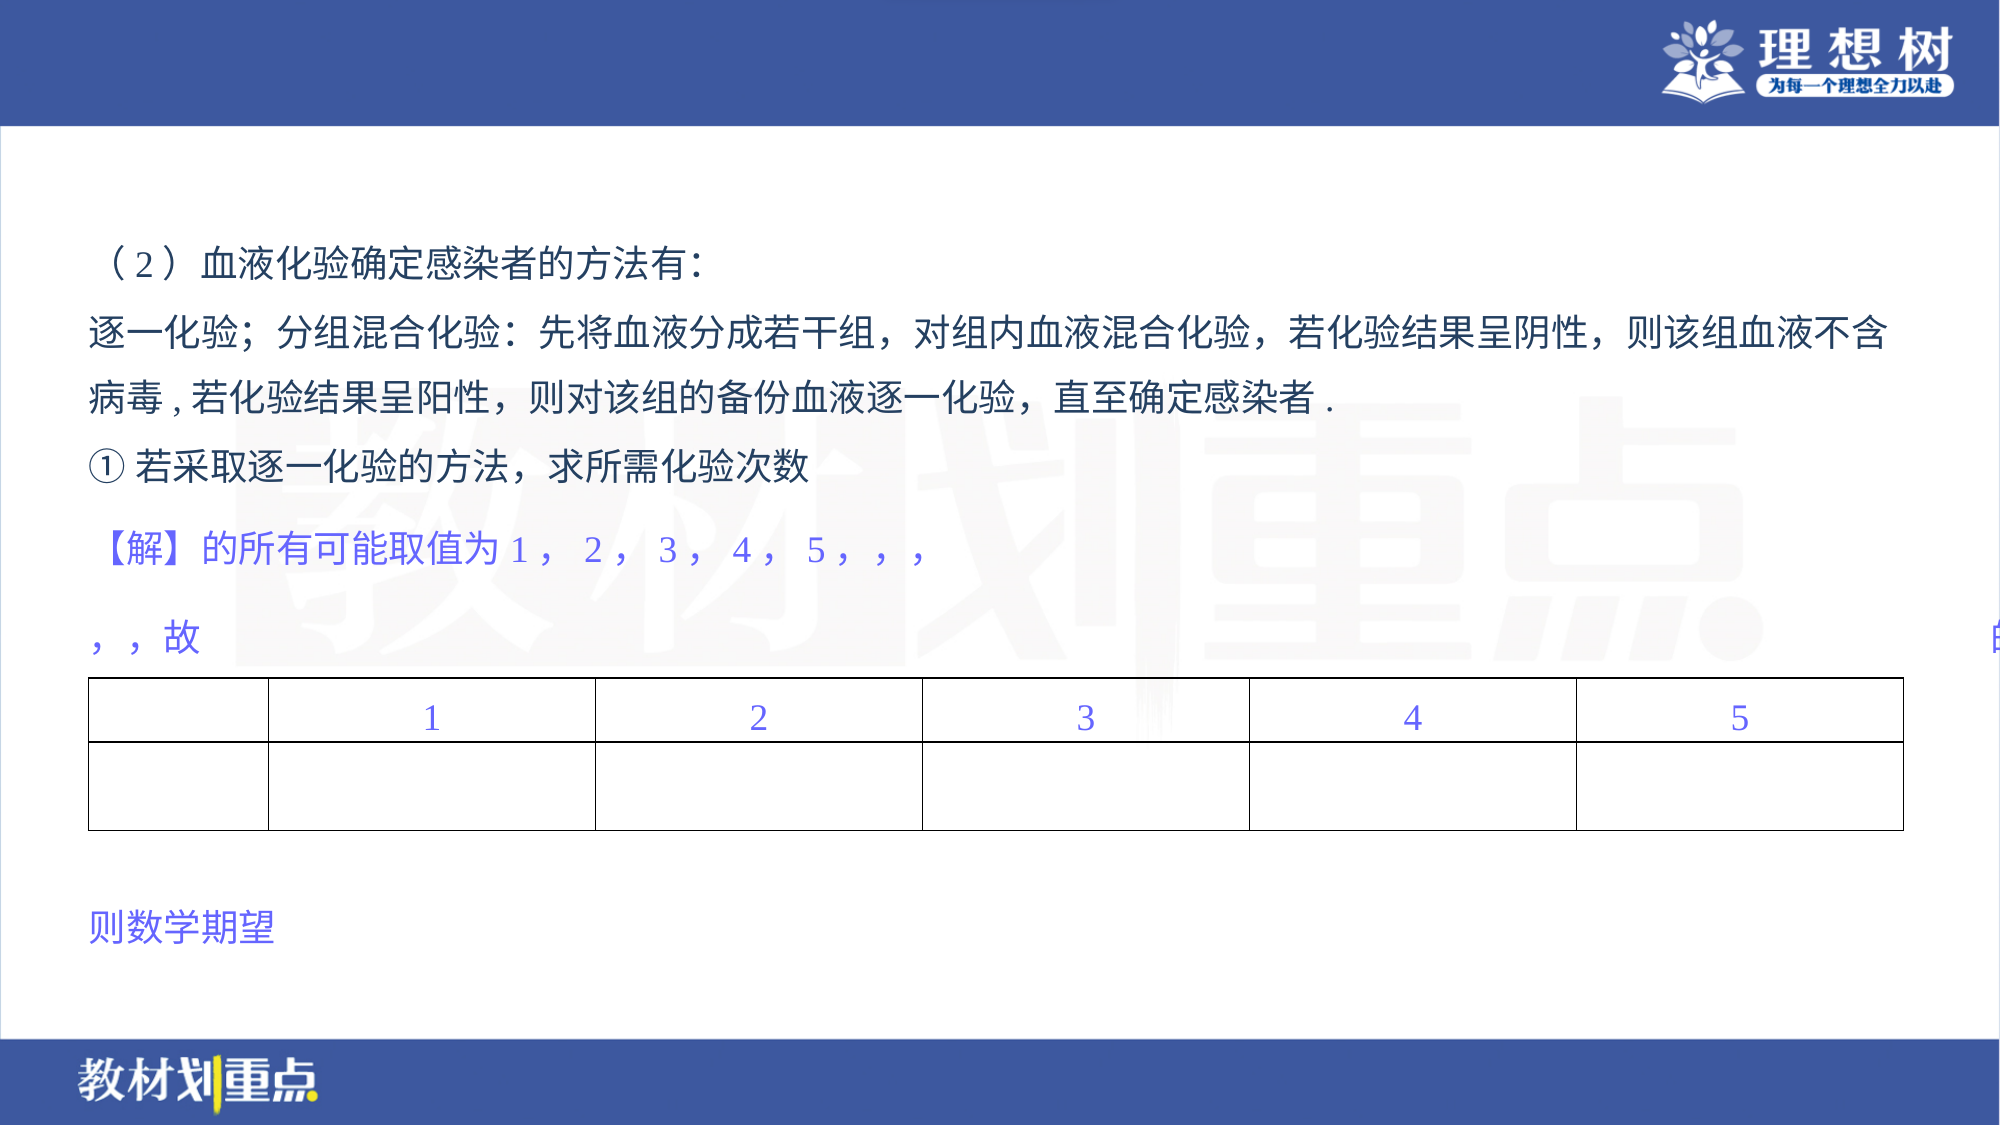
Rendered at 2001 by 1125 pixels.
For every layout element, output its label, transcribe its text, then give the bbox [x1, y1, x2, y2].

picture [1996, 638, 2000, 648]
picture [0, 0, 2000, 1125]
text_box （2）血液化验确定感染者的方法有： 逐一化验；分组混合化验：先将血液分成若干组，对组内血液混合化验，若化验结果呈阴性，则该组血液不含 病毒,若化验结果呈阳性，则对该组的备份血液逐一化验，直至确定感染者. [88, 216, 1911, 413]
